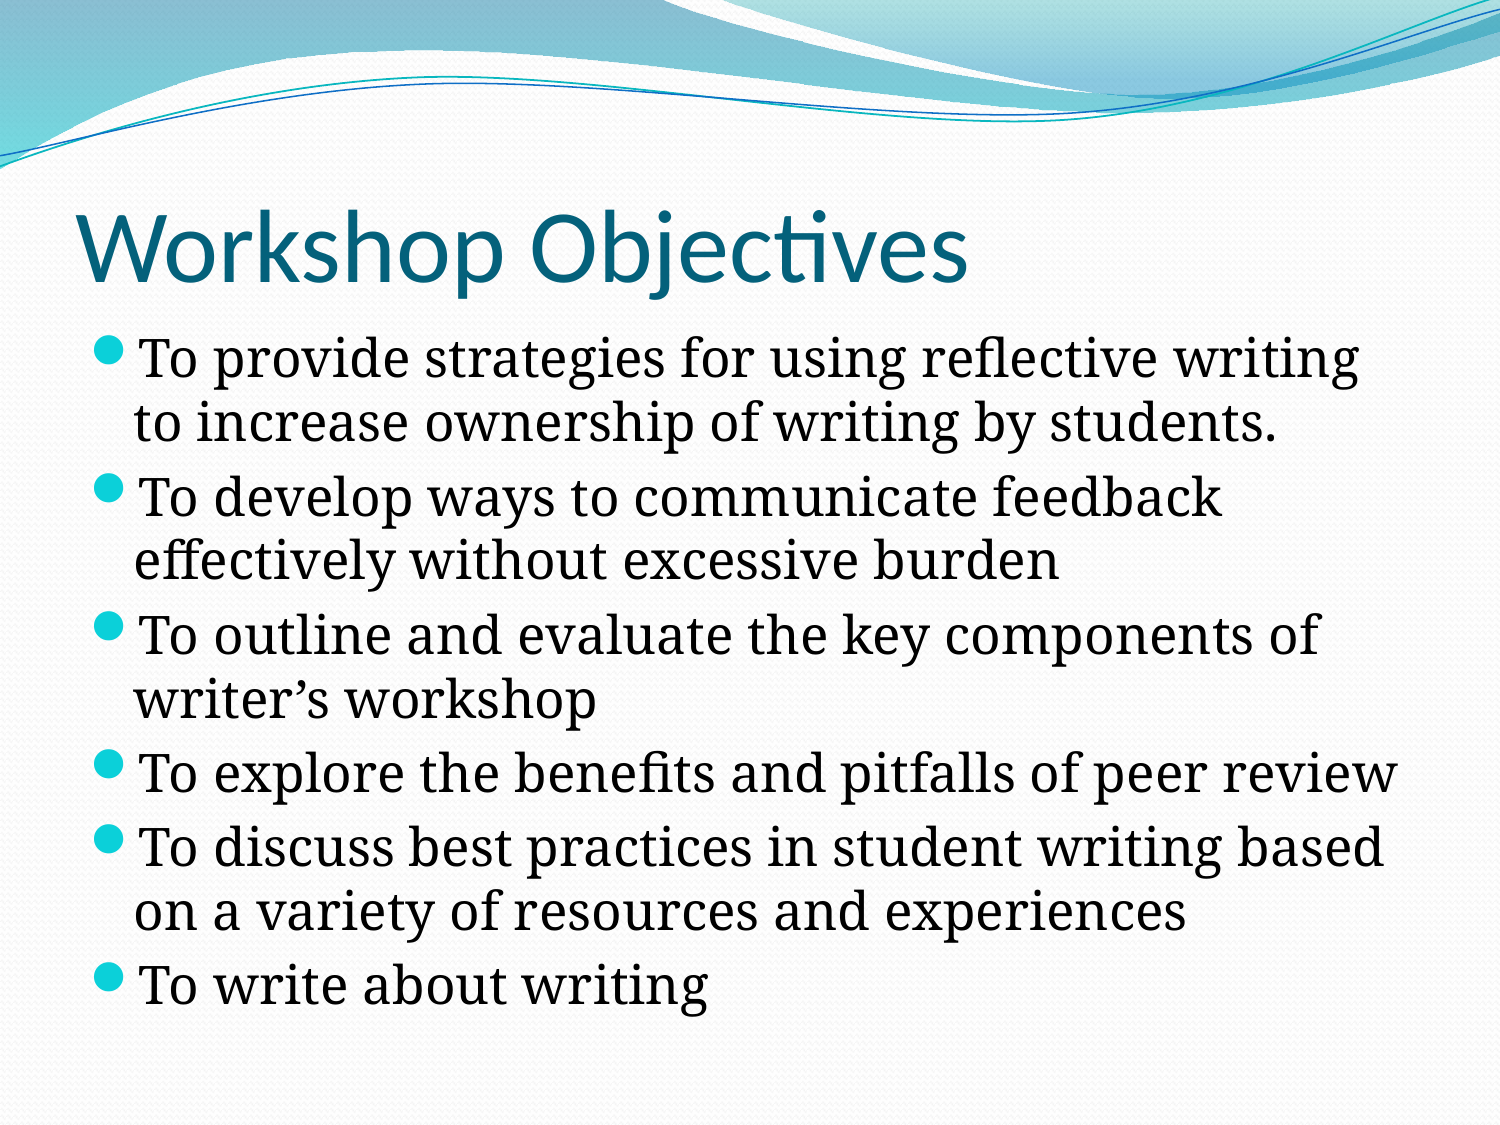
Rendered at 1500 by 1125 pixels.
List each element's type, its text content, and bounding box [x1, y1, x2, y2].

list To provide strategies for using reflective writing to increase ownership of writing by students. To develop ways to communicate feedback effectively without excessive burden To outline and evaluate the key components of writer’s workshop To explore the benefits and pitfalls of peer review To discuss best practices in student writing based on a variety of resources and experiences To write about writing [75, 317, 1425, 1038]
title Workshop Objectives [75, 115, 1425, 303]
